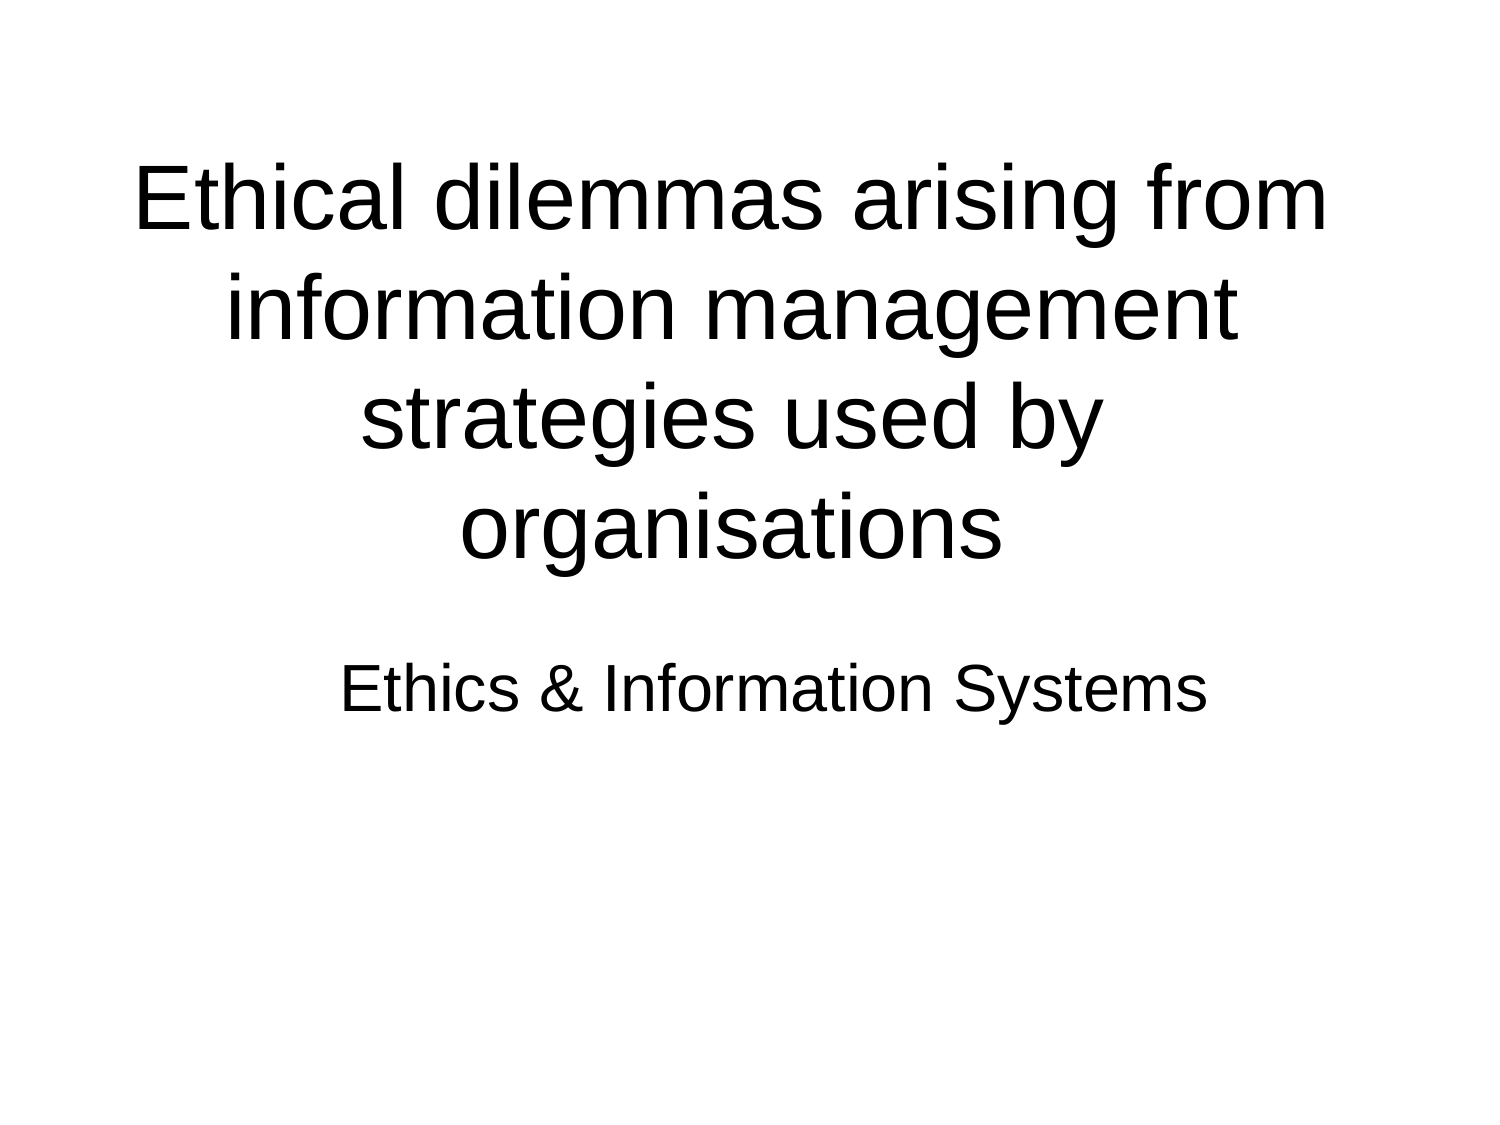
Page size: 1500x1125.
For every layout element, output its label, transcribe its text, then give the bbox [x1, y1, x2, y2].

subtitle Ethics & Information Systems [224, 637, 1325, 809]
title Ethical dilemmas arising from information management strategies used by organisations [70, 116, 1395, 598]
